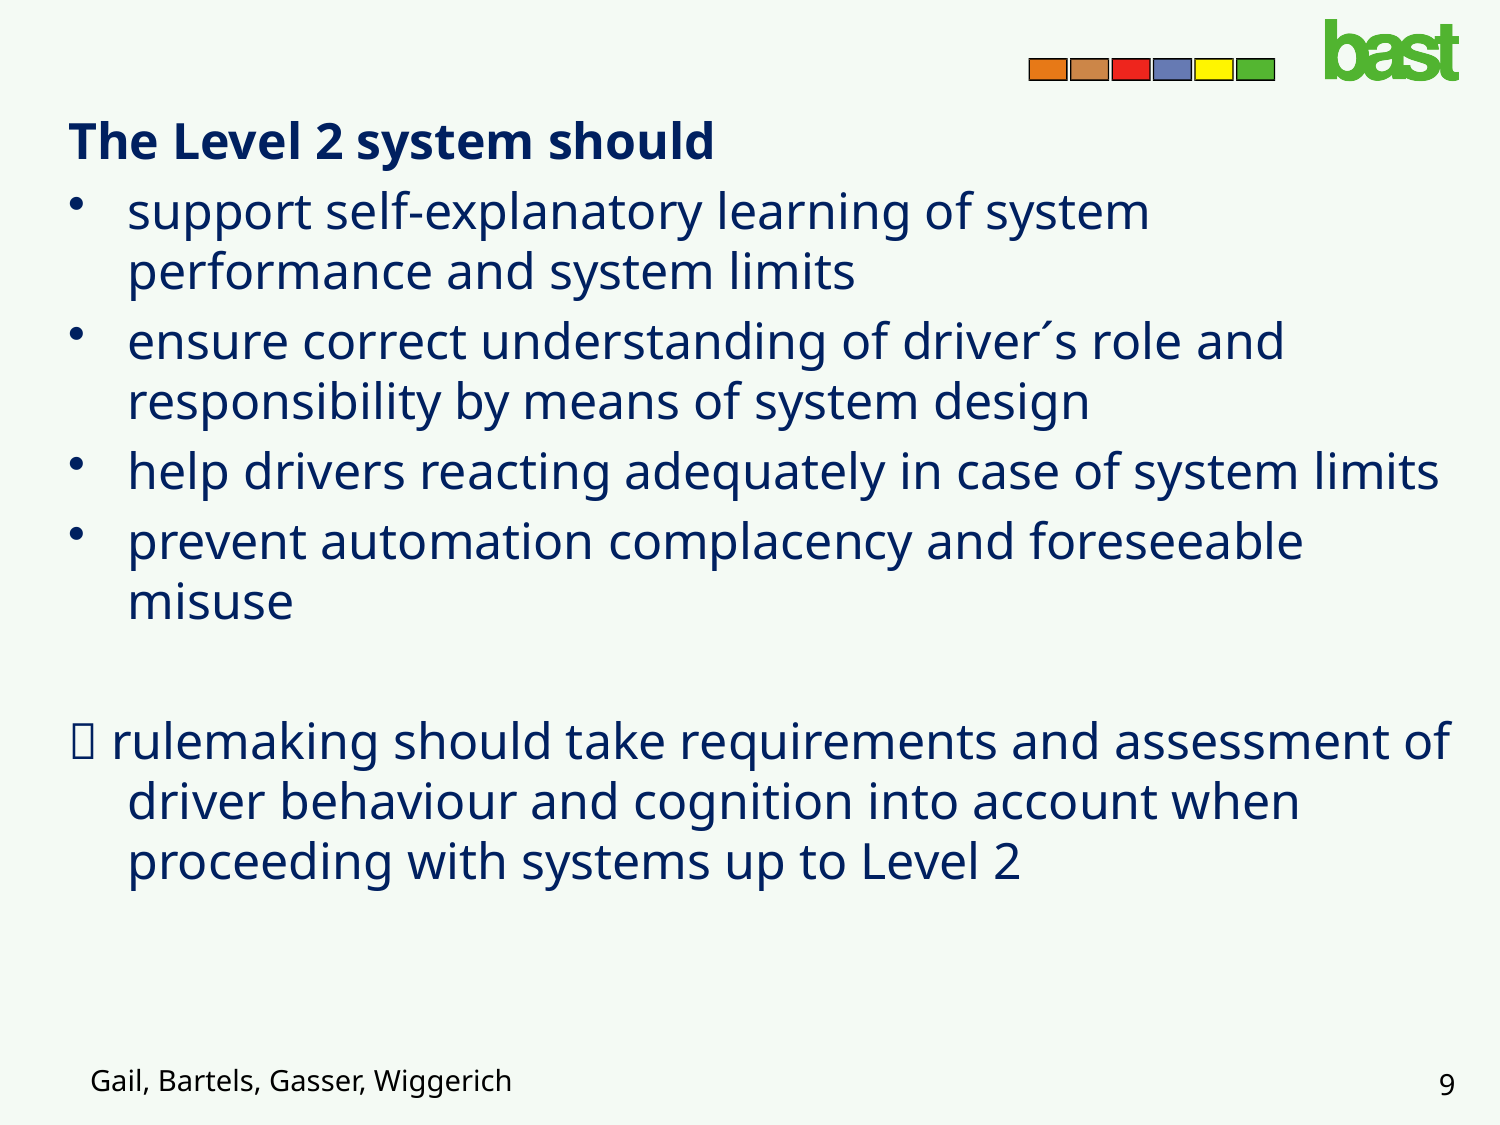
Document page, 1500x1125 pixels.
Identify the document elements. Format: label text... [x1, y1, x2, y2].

list The Level 2 system should support self-explanatory learning of system performance and system limits ensure correct understanding of driver´s role and responsibility by means of system design help drivers reacting adequately in case of system limits prevent automation complacency and foreseeable misuse  rulemaking should take requirements and assessment of driver behaviour and cognition into account when proceeding with systems up to Level 2 [52, 101, 1483, 1004]
footer Gail, Bartels, Gasser, Wiggerich [74, 1054, 727, 1125]
slide_number 9 [1120, 1058, 1471, 1125]
text_box [53, 0, 1500, 89]
